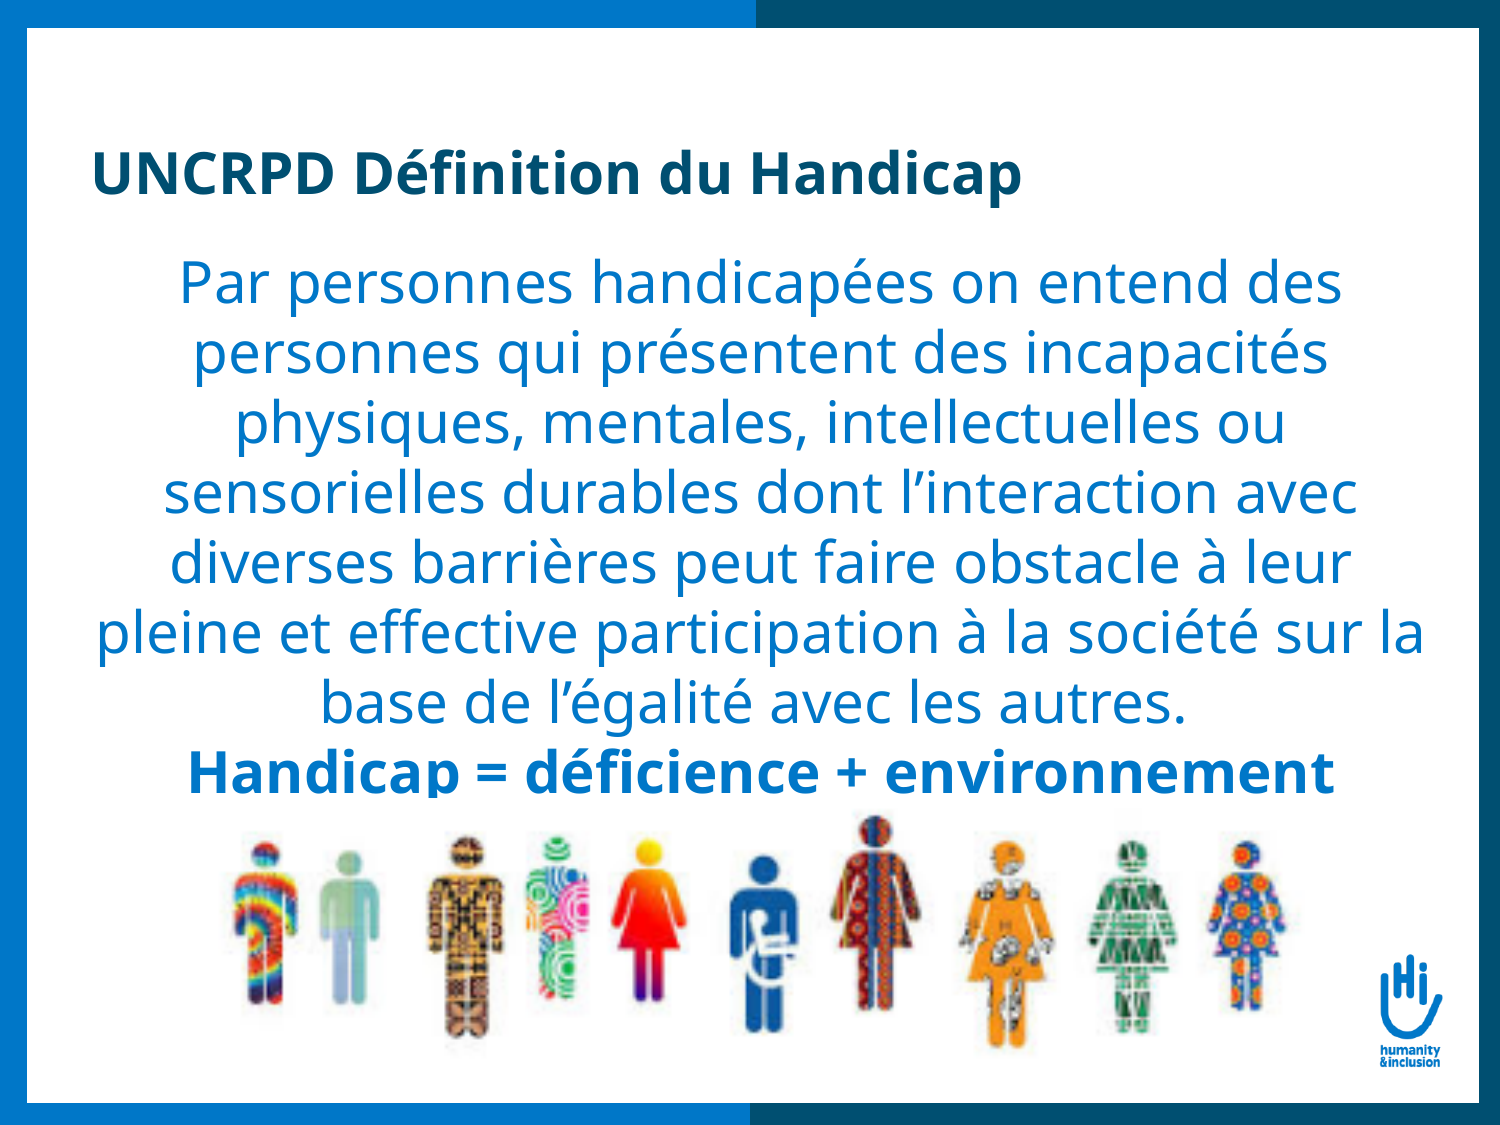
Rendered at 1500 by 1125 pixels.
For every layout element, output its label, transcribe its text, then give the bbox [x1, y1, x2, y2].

picture [202, 798, 1320, 1087]
text_box Par personnes handicapées on entend des personnes qui présentent des incapacités physiques, mentales, intellectuelles ou sensorielles durables dont l’interaction avec diverses barrières peut faire obstacle à leur pleine et effective participation à la société sur la base de l’égalité avec les autres. Handicap = déficience + environnement [78, 237, 1444, 813]
picture [1369, 942, 1451, 1078]
title UNCRPD Définition du Handicap [78, 80, 1420, 237]
